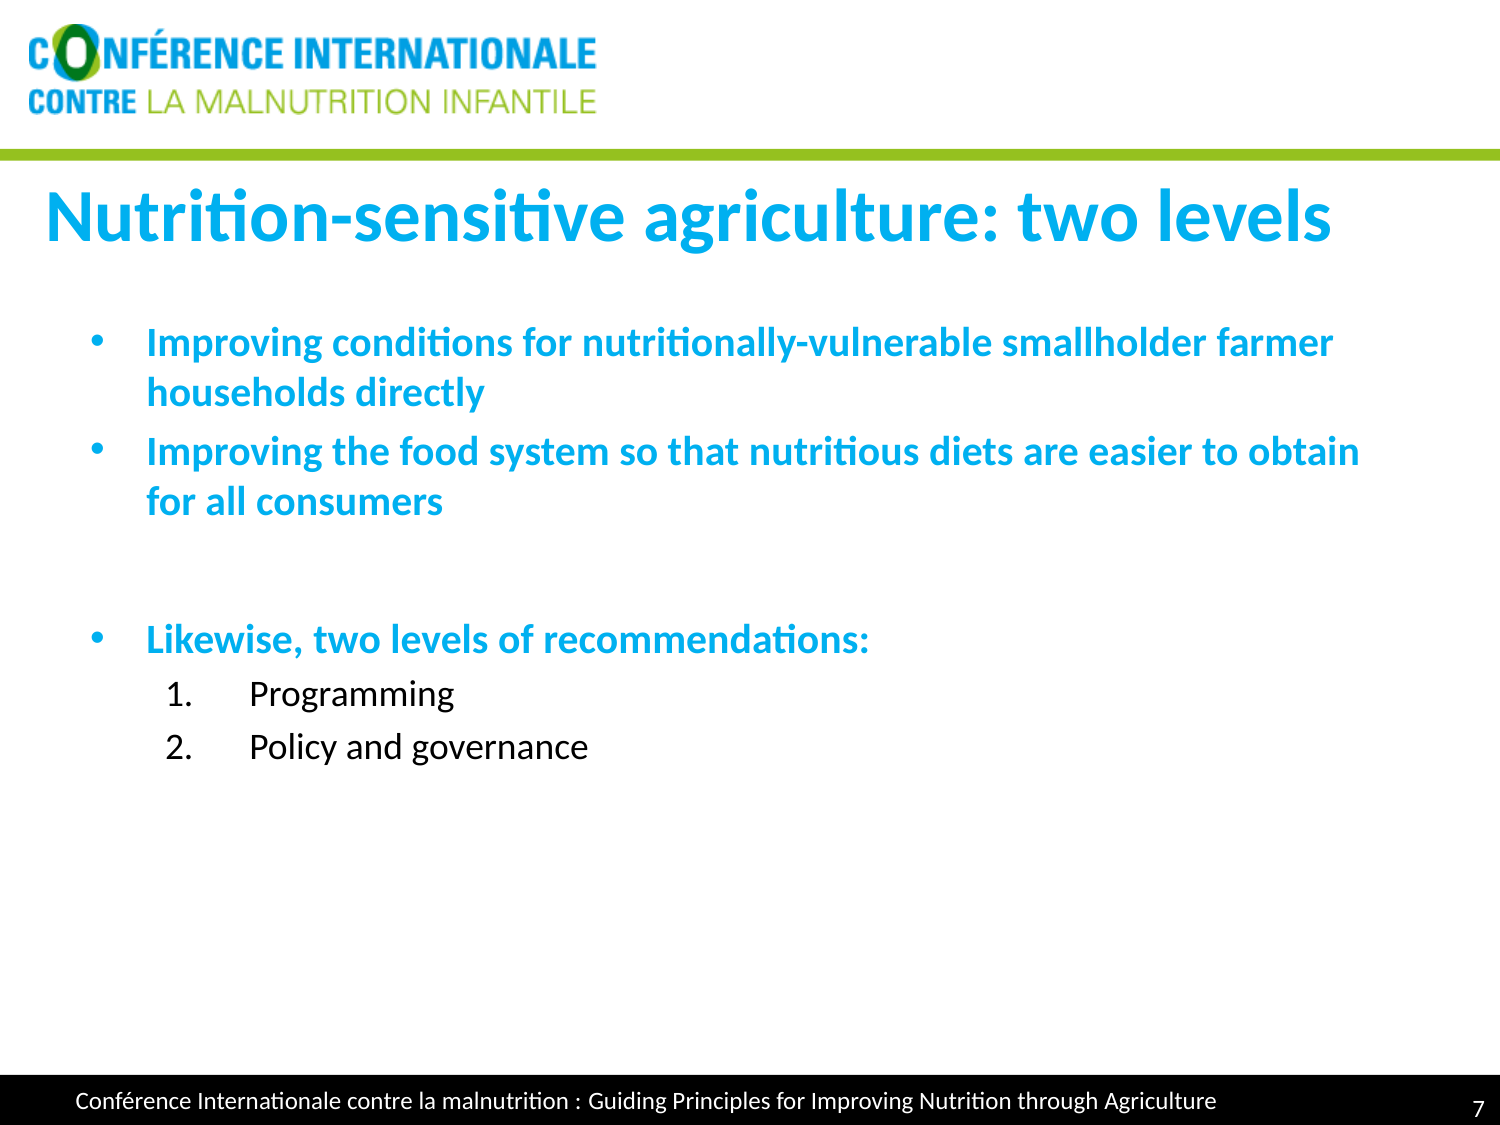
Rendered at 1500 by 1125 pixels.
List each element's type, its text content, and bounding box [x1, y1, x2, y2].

slide_number 7 [1149, 1077, 1500, 1125]
picture [29, 24, 597, 115]
list Improving conditions for nutritionally-vulnerable smallholder farmer households directly Improving the food system so that nutritious diets are easier to obtain for all consumers Likewise, two levels of recommendations: Programming Policy and governance [75, 307, 1425, 1050]
title Nutrition-sensitive agriculture: two levels [30, 173, 1413, 250]
